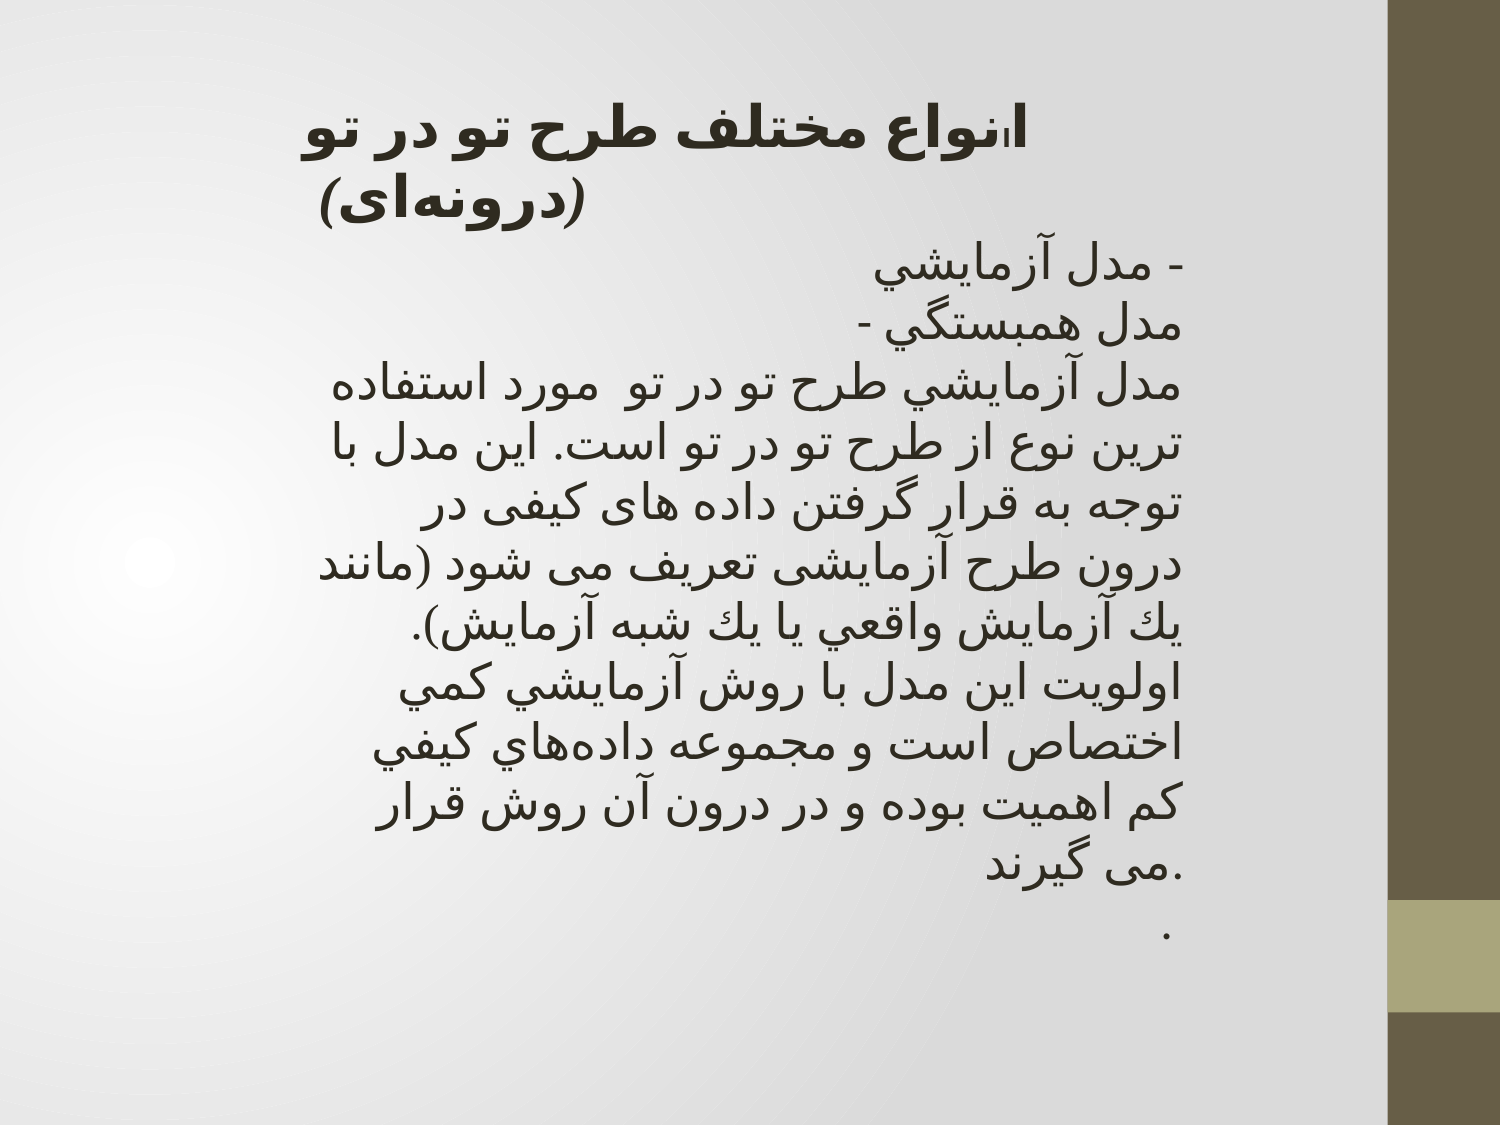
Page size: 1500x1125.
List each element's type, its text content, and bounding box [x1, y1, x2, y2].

text_box اانواع مختلف طرح تو در تو (درونه‌ای) - مدل آزمايشي - مدل همبستگي مدل آزمايشي طرح تو در تو مورد استفاده ترین نوع از طرح تو در تو است. اين مدل با توجه به قرار گرفتن داده های کیفی در درون طرح آزمایشی تعریف می شود (مانند يك آزمايش واقعي يا يك شبه آزمايش). اولويت اين مدل با روش آزمايشي كمي اختصاص است و مجموعه داده‌هاي كيفي کم اهمیت بوده و در درون آن روش قرار می گیرند. . [289, 81, 1199, 957]
